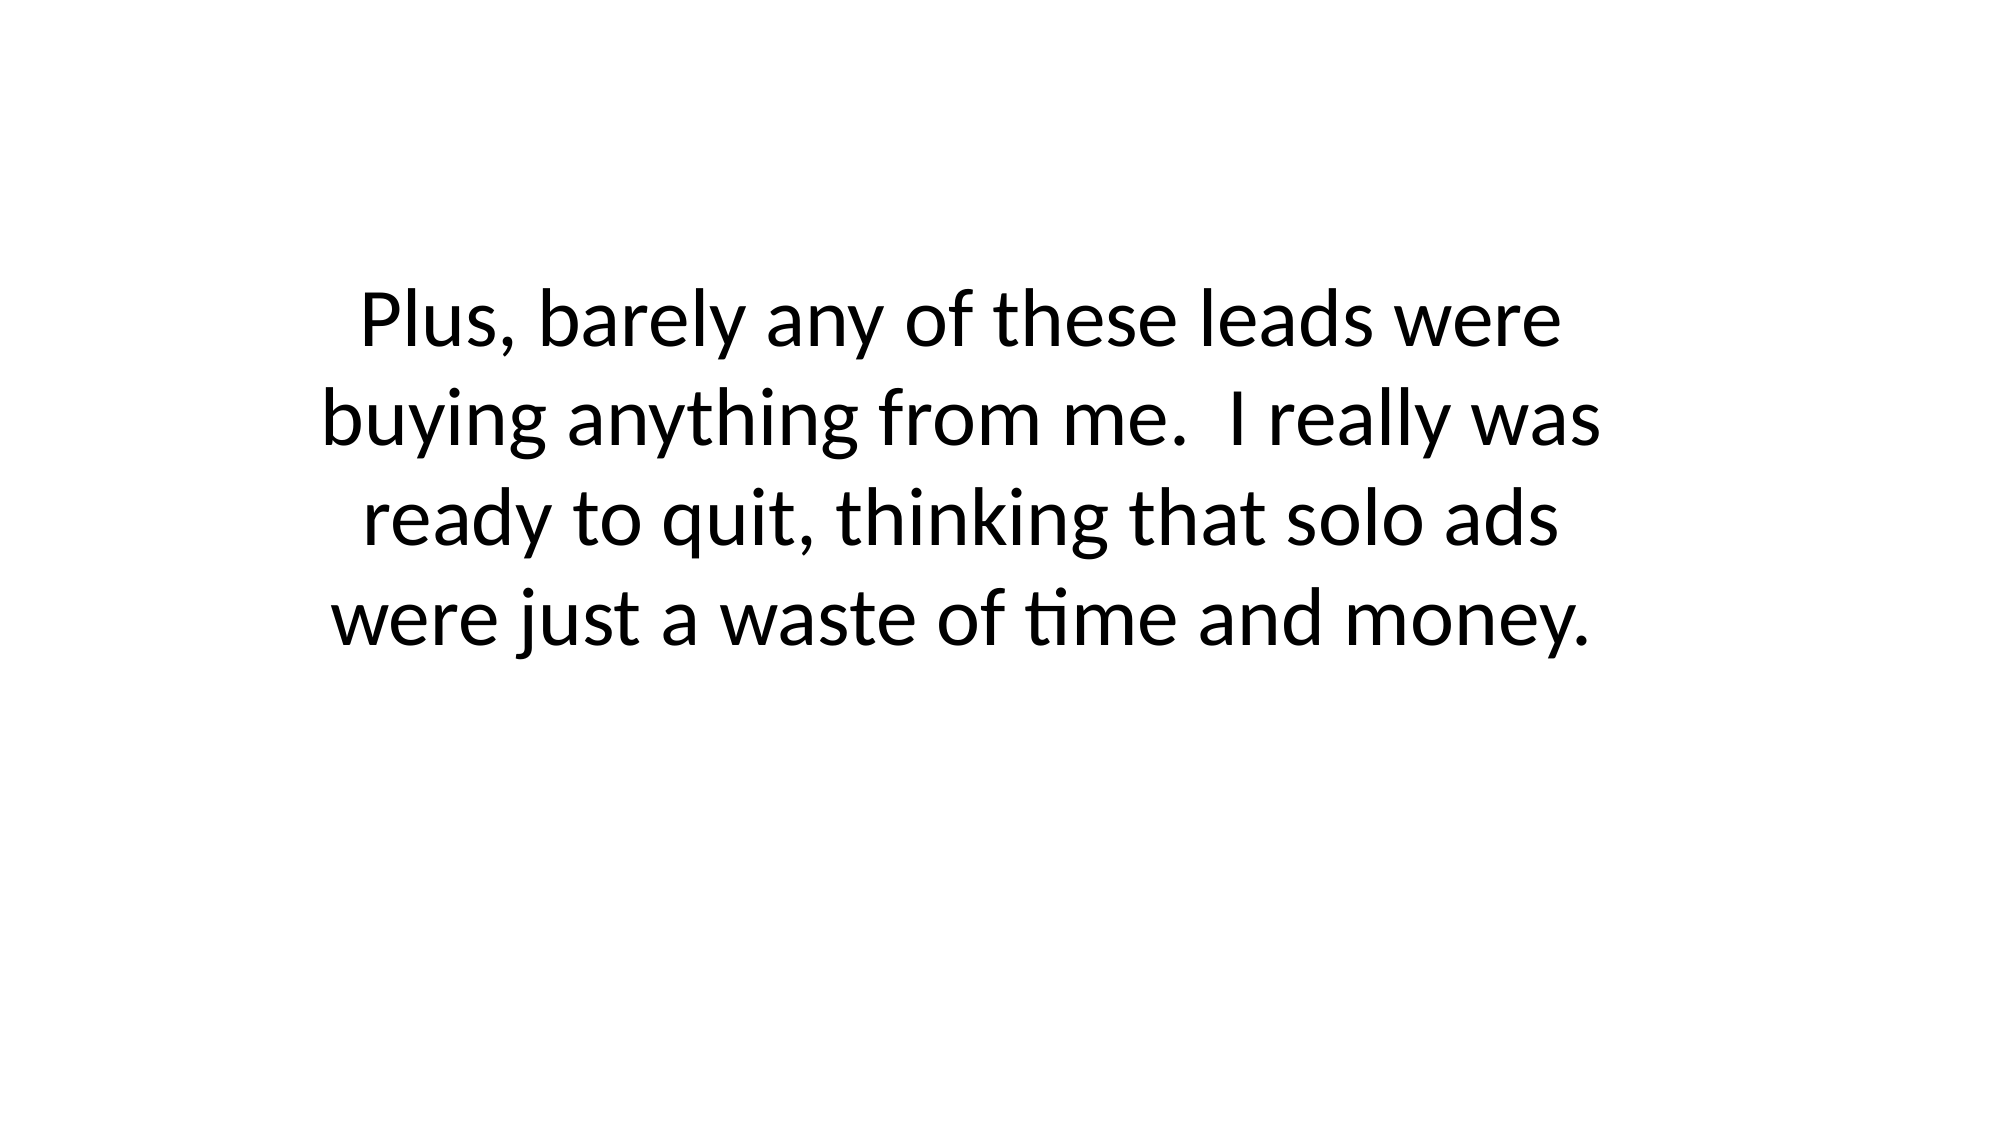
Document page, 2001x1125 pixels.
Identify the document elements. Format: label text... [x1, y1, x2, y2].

text_box Plus, barely any of these leads were buying anything from me. I really was ready to quit, thinking that solo ads were just a waste of time and money. [255, 255, 1668, 670]
